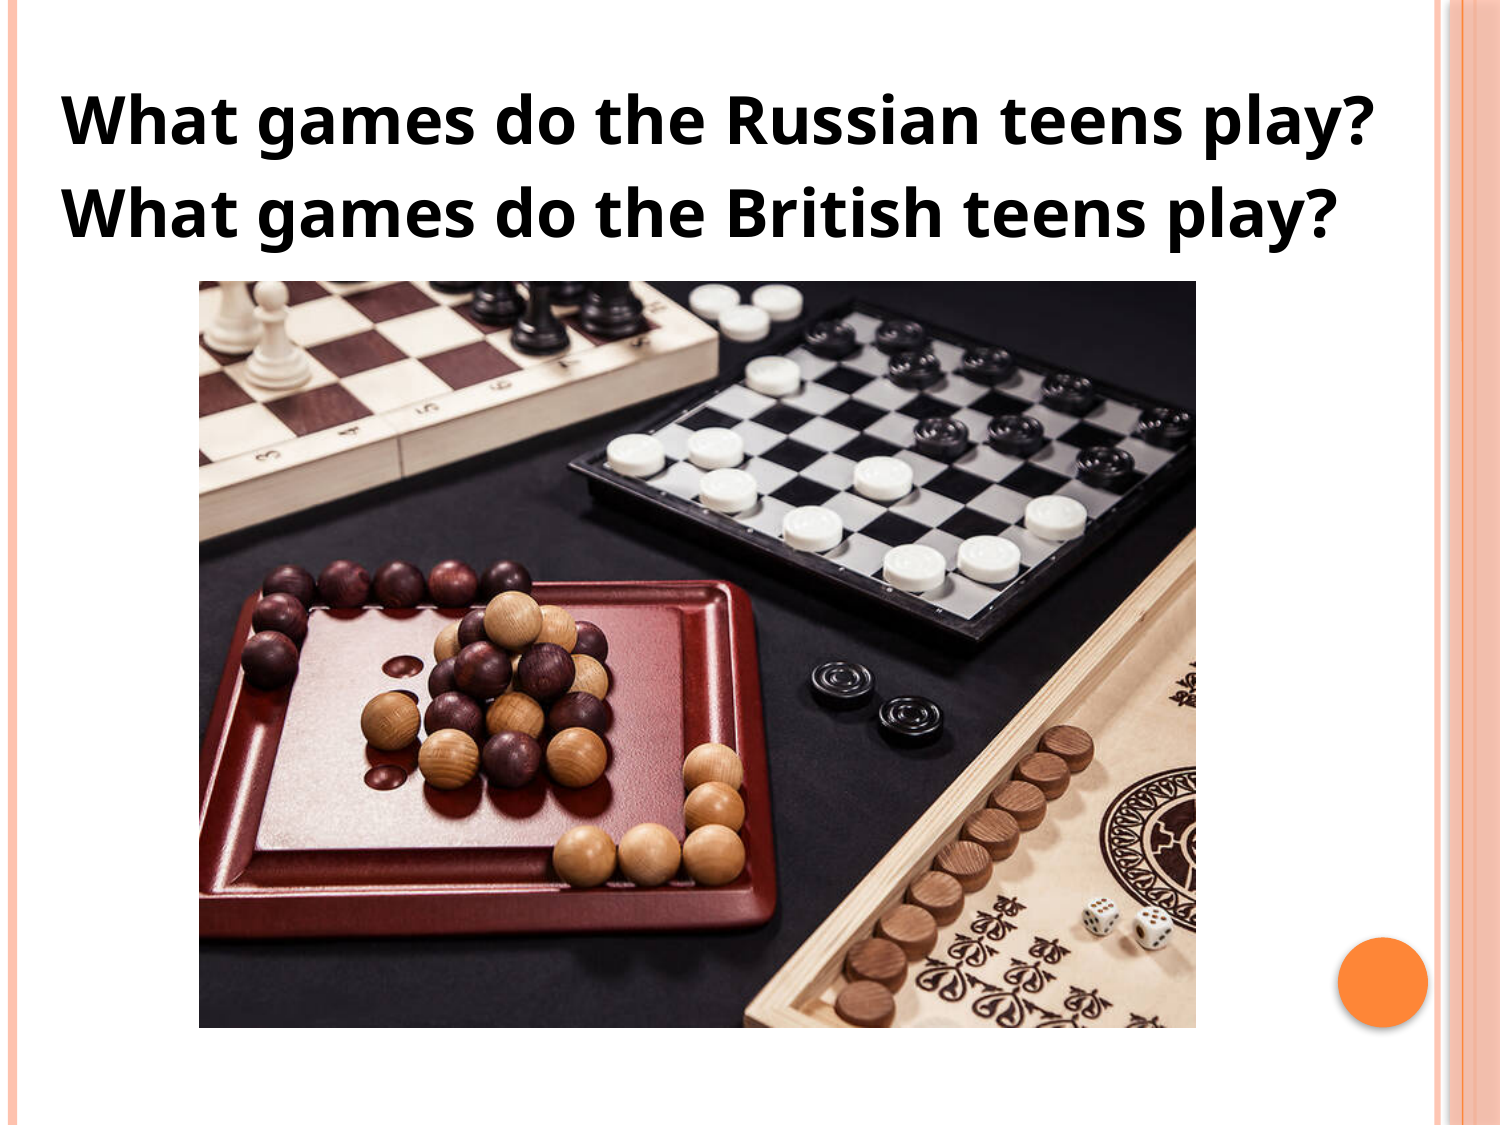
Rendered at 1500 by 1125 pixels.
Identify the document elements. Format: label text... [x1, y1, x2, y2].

list What games do the Russian teens play? What games do the British teens play? [46, 70, 1465, 1051]
picture [198, 280, 1196, 1029]
